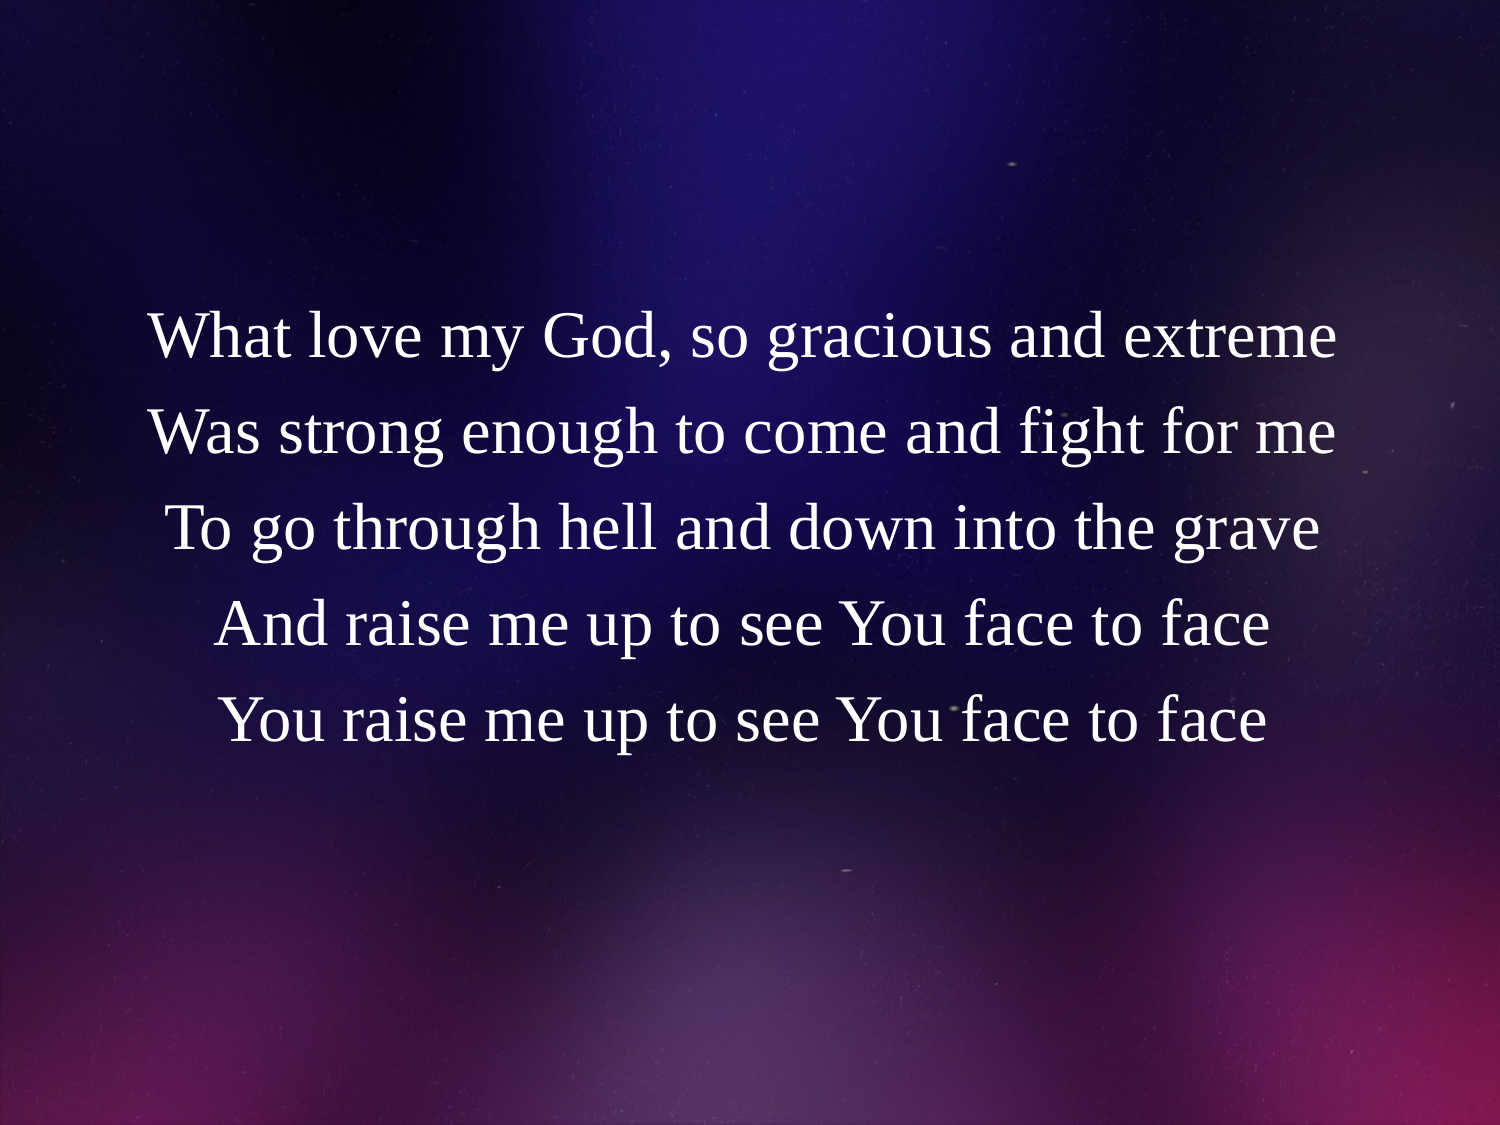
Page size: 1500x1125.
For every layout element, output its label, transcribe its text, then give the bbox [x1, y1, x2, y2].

picture [0, 0, 1500, 1125]
title What love my God, so gracious and extreme Was strong enough to come and fight for me To go through hell and down into the grave And raise me up to see You face to face You raise me up to see You face to face [62, 420, 1425, 609]
